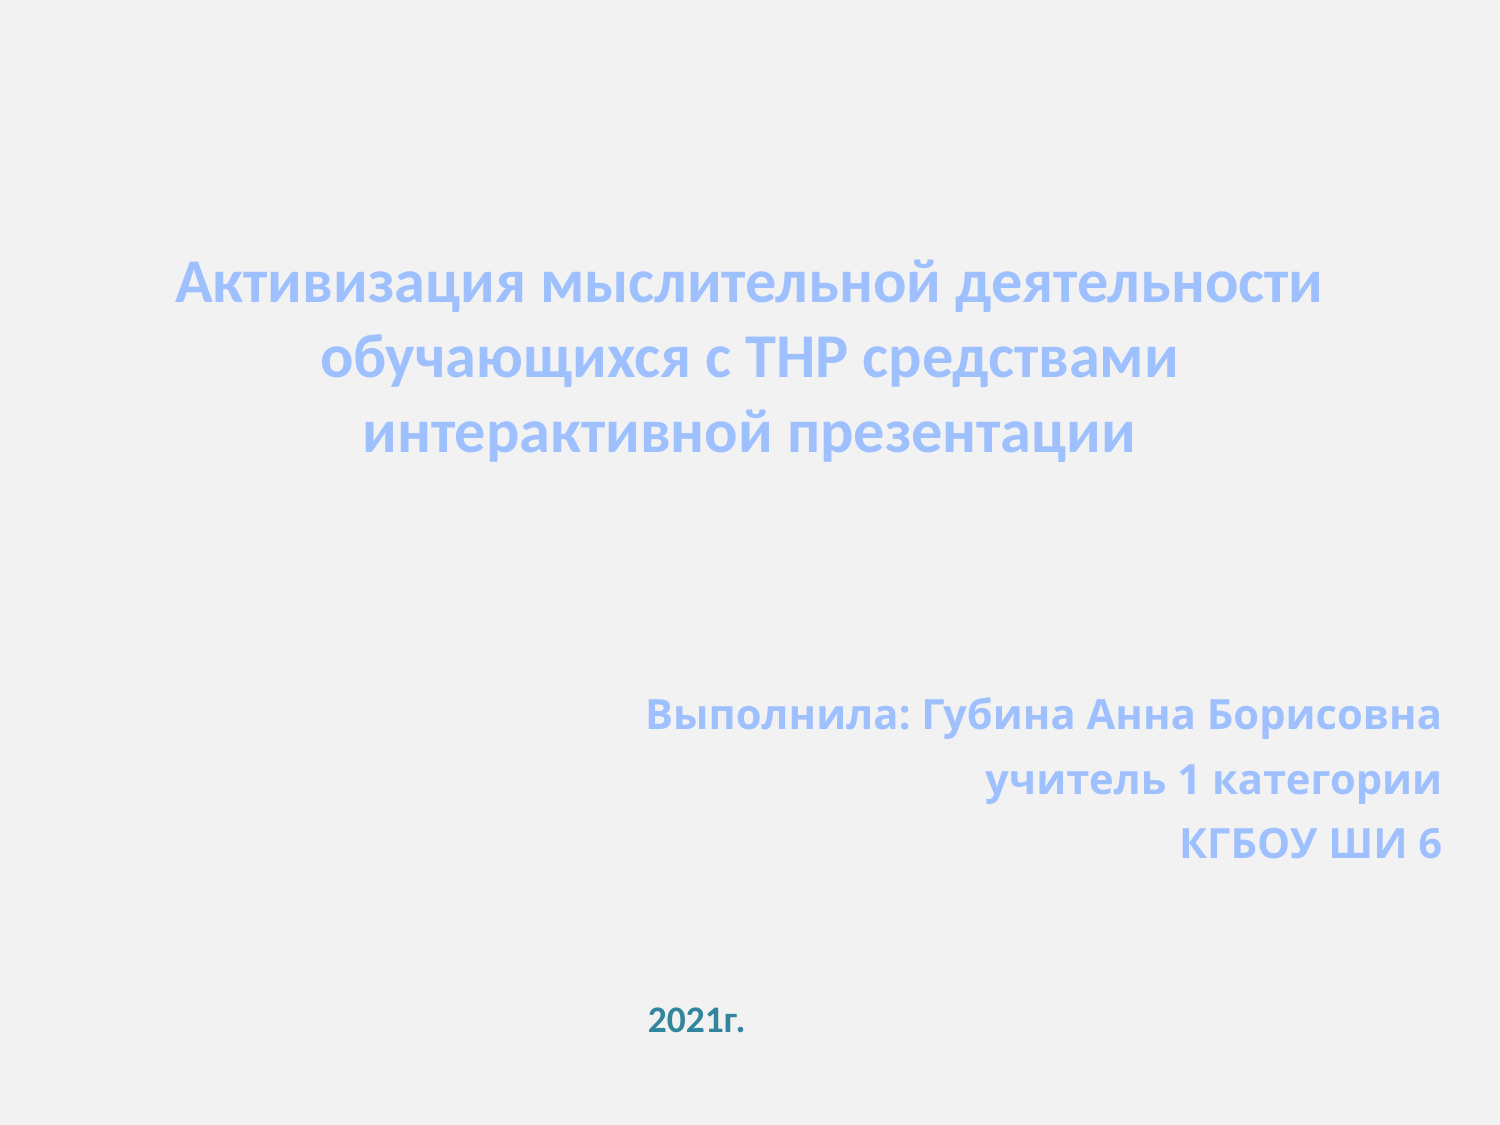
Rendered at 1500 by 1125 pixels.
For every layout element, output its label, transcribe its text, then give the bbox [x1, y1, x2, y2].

title Активизация мыслительной деятельности обучающихся с ТНР средствами интерактивной презентации [112, 231, 1388, 473]
subtitle Выполнила: Губина Анна Борисовна учитель 1 категории КГБОУ ШИ 6 [407, 680, 1458, 969]
text_box 2021г. [561, 987, 833, 1048]
